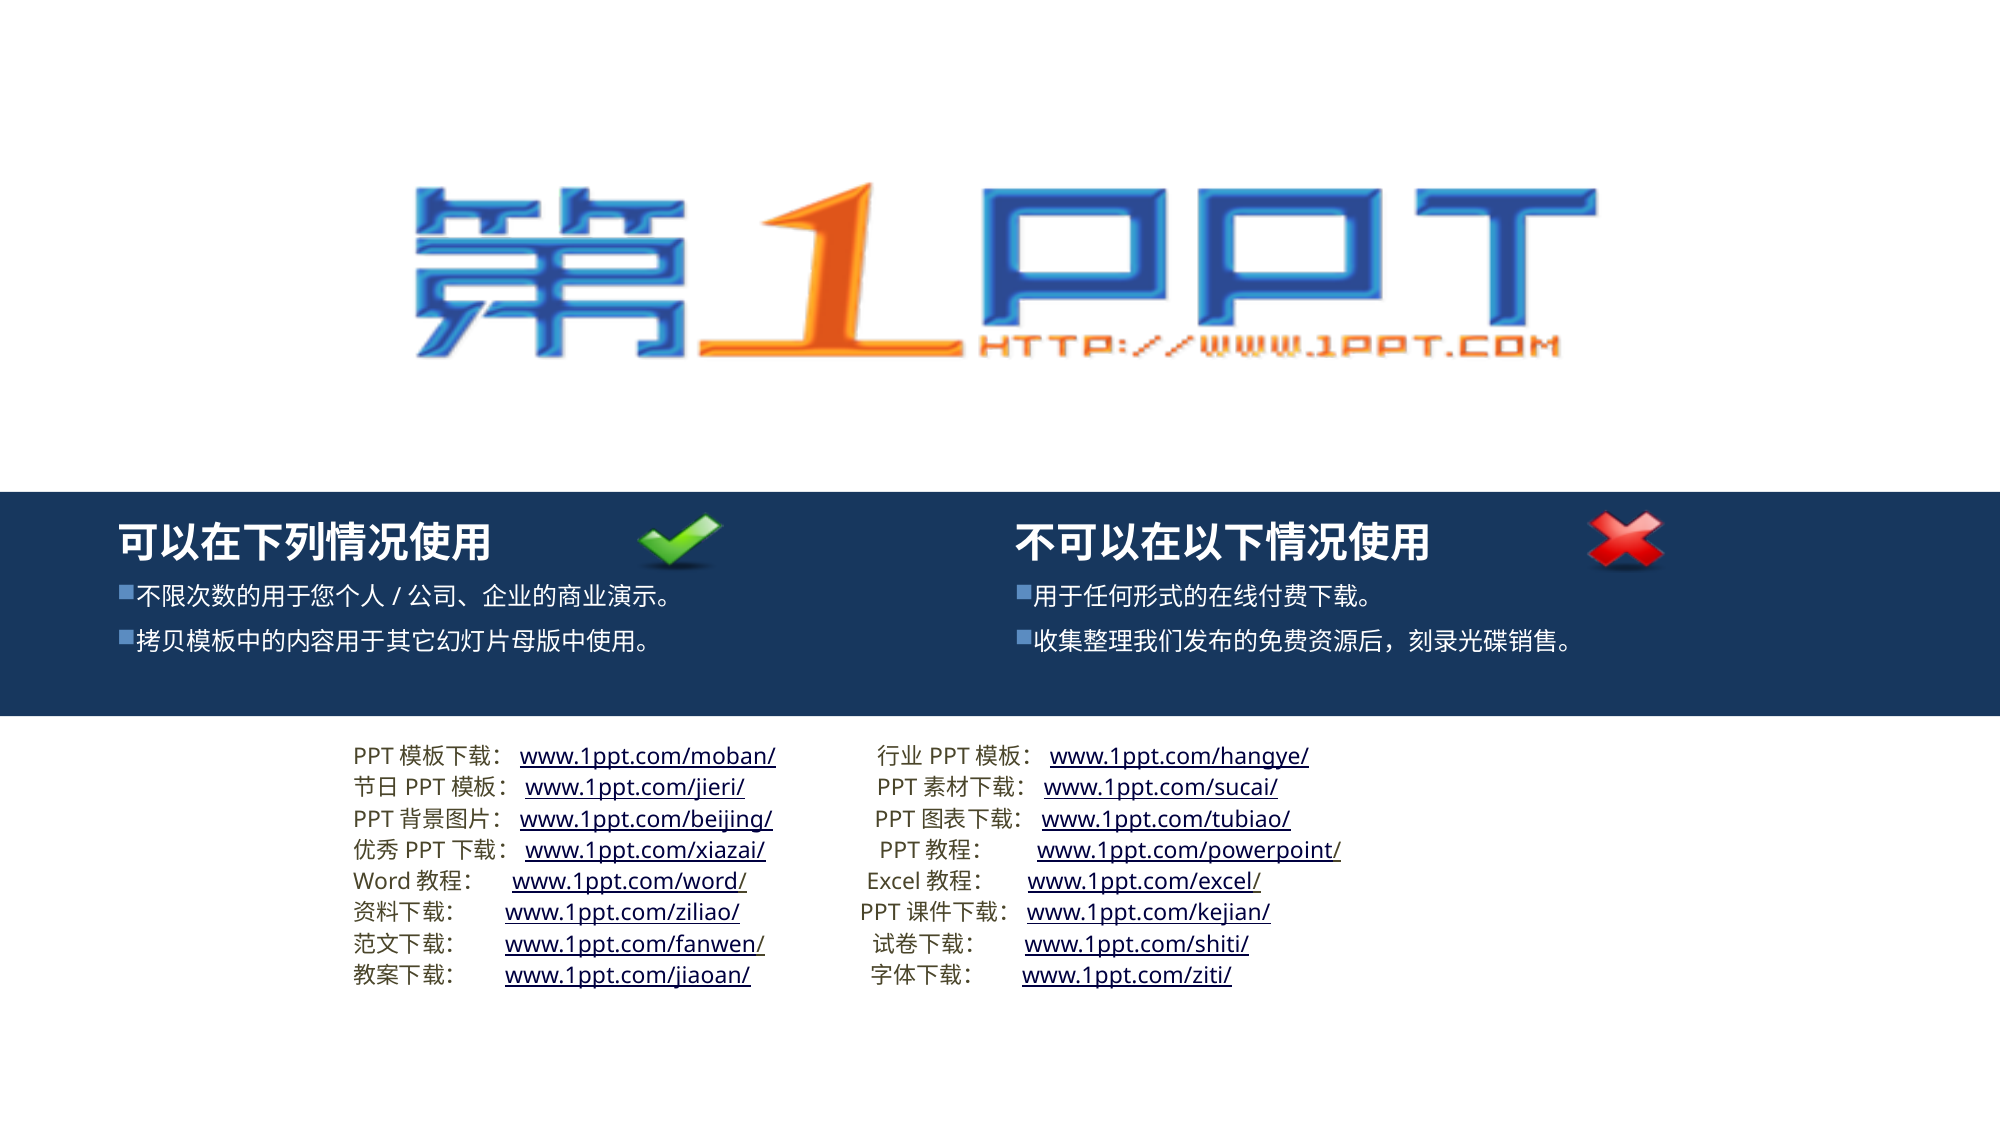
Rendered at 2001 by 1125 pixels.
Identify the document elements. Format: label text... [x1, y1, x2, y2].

picture [179, 51, 1867, 492]
picture [1581, 507, 1669, 573]
text_box [0, 491, 2000, 717]
text_box PPT模板下载：www.1ppt.com/moban/ 行业PPT模板：www.1ppt.com/hangye/ 节日PPT模板：www.1ppt.com/jieri/ PPT素材下载：www.1ppt.com/sucai/ PPT背景图片：www.1ppt.com/beijing/ PPT图表下载：www.1ppt.com/tubiao/ 优秀PPT下载：www.1ppt.com/xiazai/ PPT教程： www.1ppt.com/powerpoint/ Word教程： www.1ppt.com/word/ Excel教程： www.1ppt.com/excel/ 资料下载： www.1ppt.com/ziliao/ PPT课件下载：www.1ppt.com/kejian/ 范文下载： www.1ppt.com/fanwen/ 试卷下载： www.1ppt.com/shiti/ 教案下载： www.1ppt.com/jiaoan/ 字体下载： www.1ppt.com/ziti/ [336, 762, 1752, 1008]
picture [637, 507, 724, 573]
text_box 可以在下列情况使用 不限次数的用于您个人/公司、企业的商业演示。 拷贝模板中的内容用于其它幻灯片母版中使用。 [102, 508, 1000, 774]
text_box 不可以在以下情况使用 用于任何形式的在线付费下载。 收集整理我们发布的免费资源后，刻录光碟销售。 [999, 508, 1898, 762]
